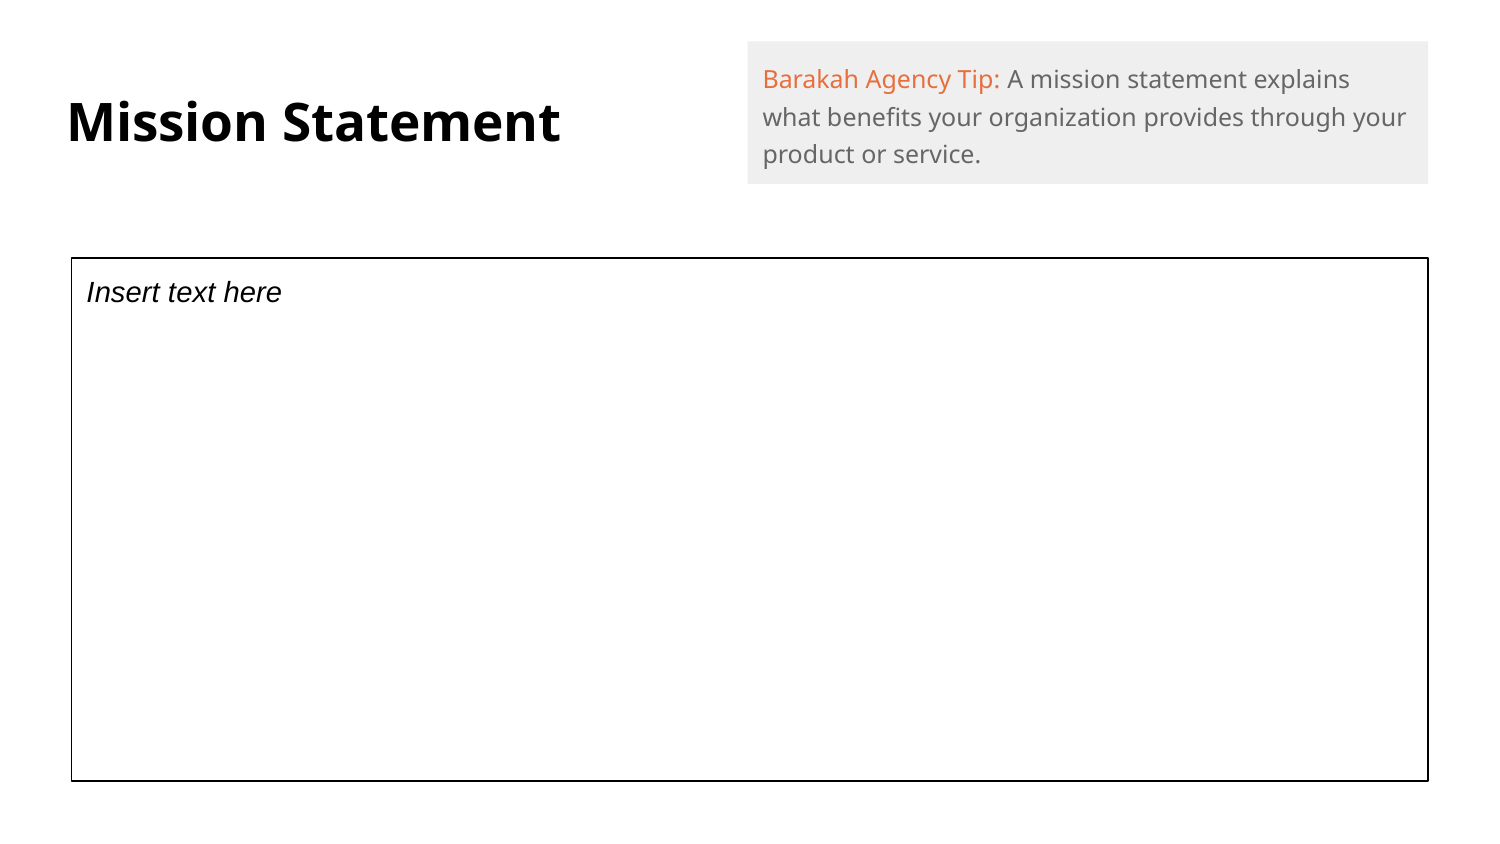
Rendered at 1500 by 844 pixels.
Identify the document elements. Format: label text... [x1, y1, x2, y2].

list Barakah Agency Tip: A mission statement explains what benefits your organization provides through your product or service. [747, 41, 1429, 184]
text_box Insert text here [71, 257, 1429, 782]
title Mission Statement [51, 72, 747, 167]
